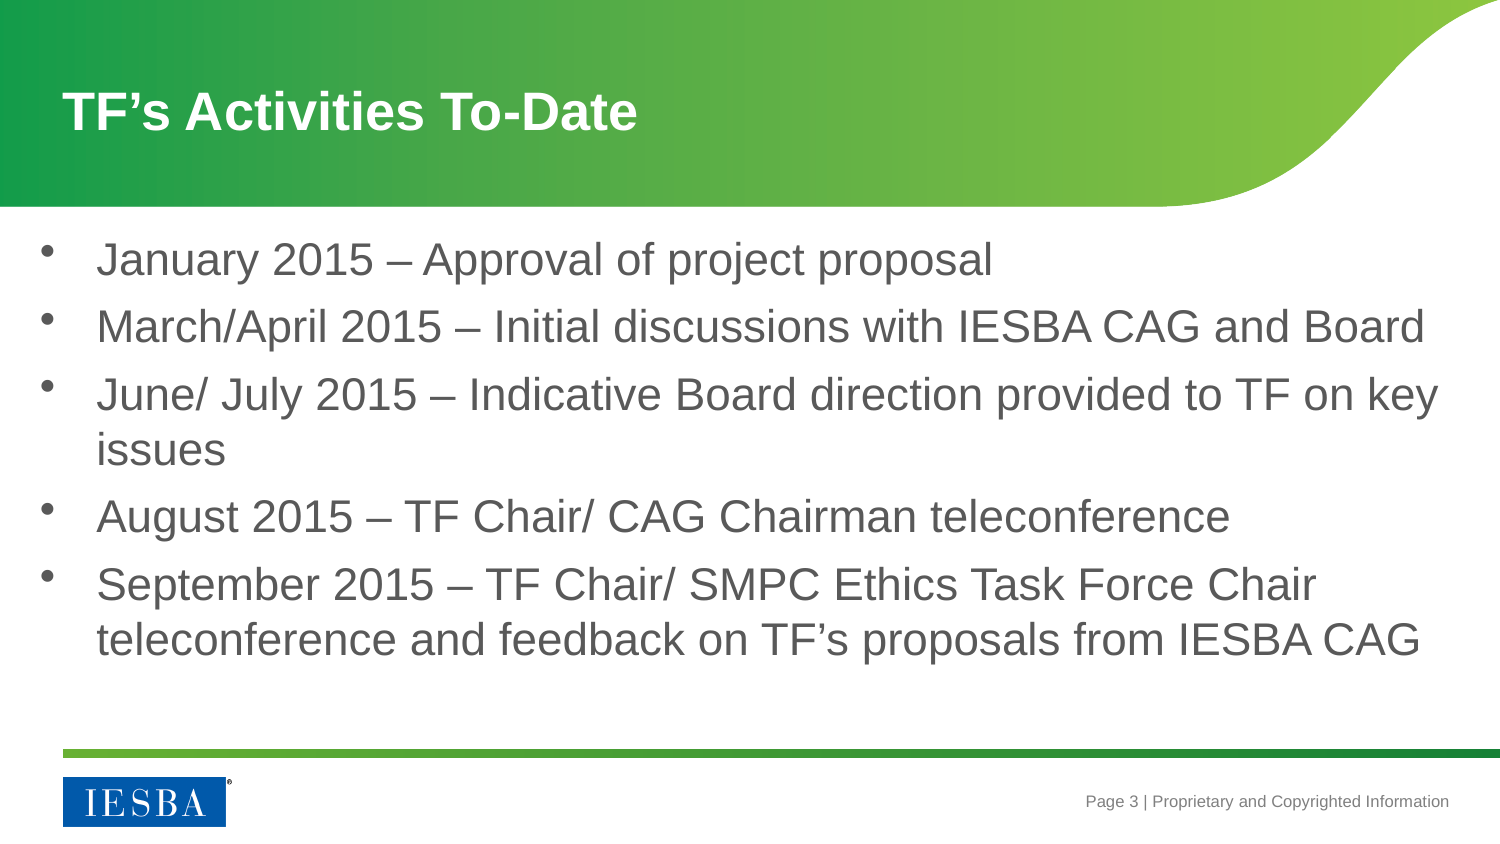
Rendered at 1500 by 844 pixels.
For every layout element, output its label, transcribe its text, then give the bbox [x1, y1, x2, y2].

picture [0, 0, 1500, 207]
title TF’s Activities To-Date [62, 75, 1300, 142]
list January 2015 – Approval of project proposal March/April 2015 – Initial discussions with IESBA CAG and Board June/ July 2015 – Indicative Board direction provided to TF on key issues August 2015 – TF Chair/ CAG Chairman teleconference September 2015 – TF Chair/ SMPC Ethics Task Force Chair teleconference and feedback on TF’s proposals from IESBA CAG [24, 221, 1463, 760]
picture [63, 777, 232, 827]
